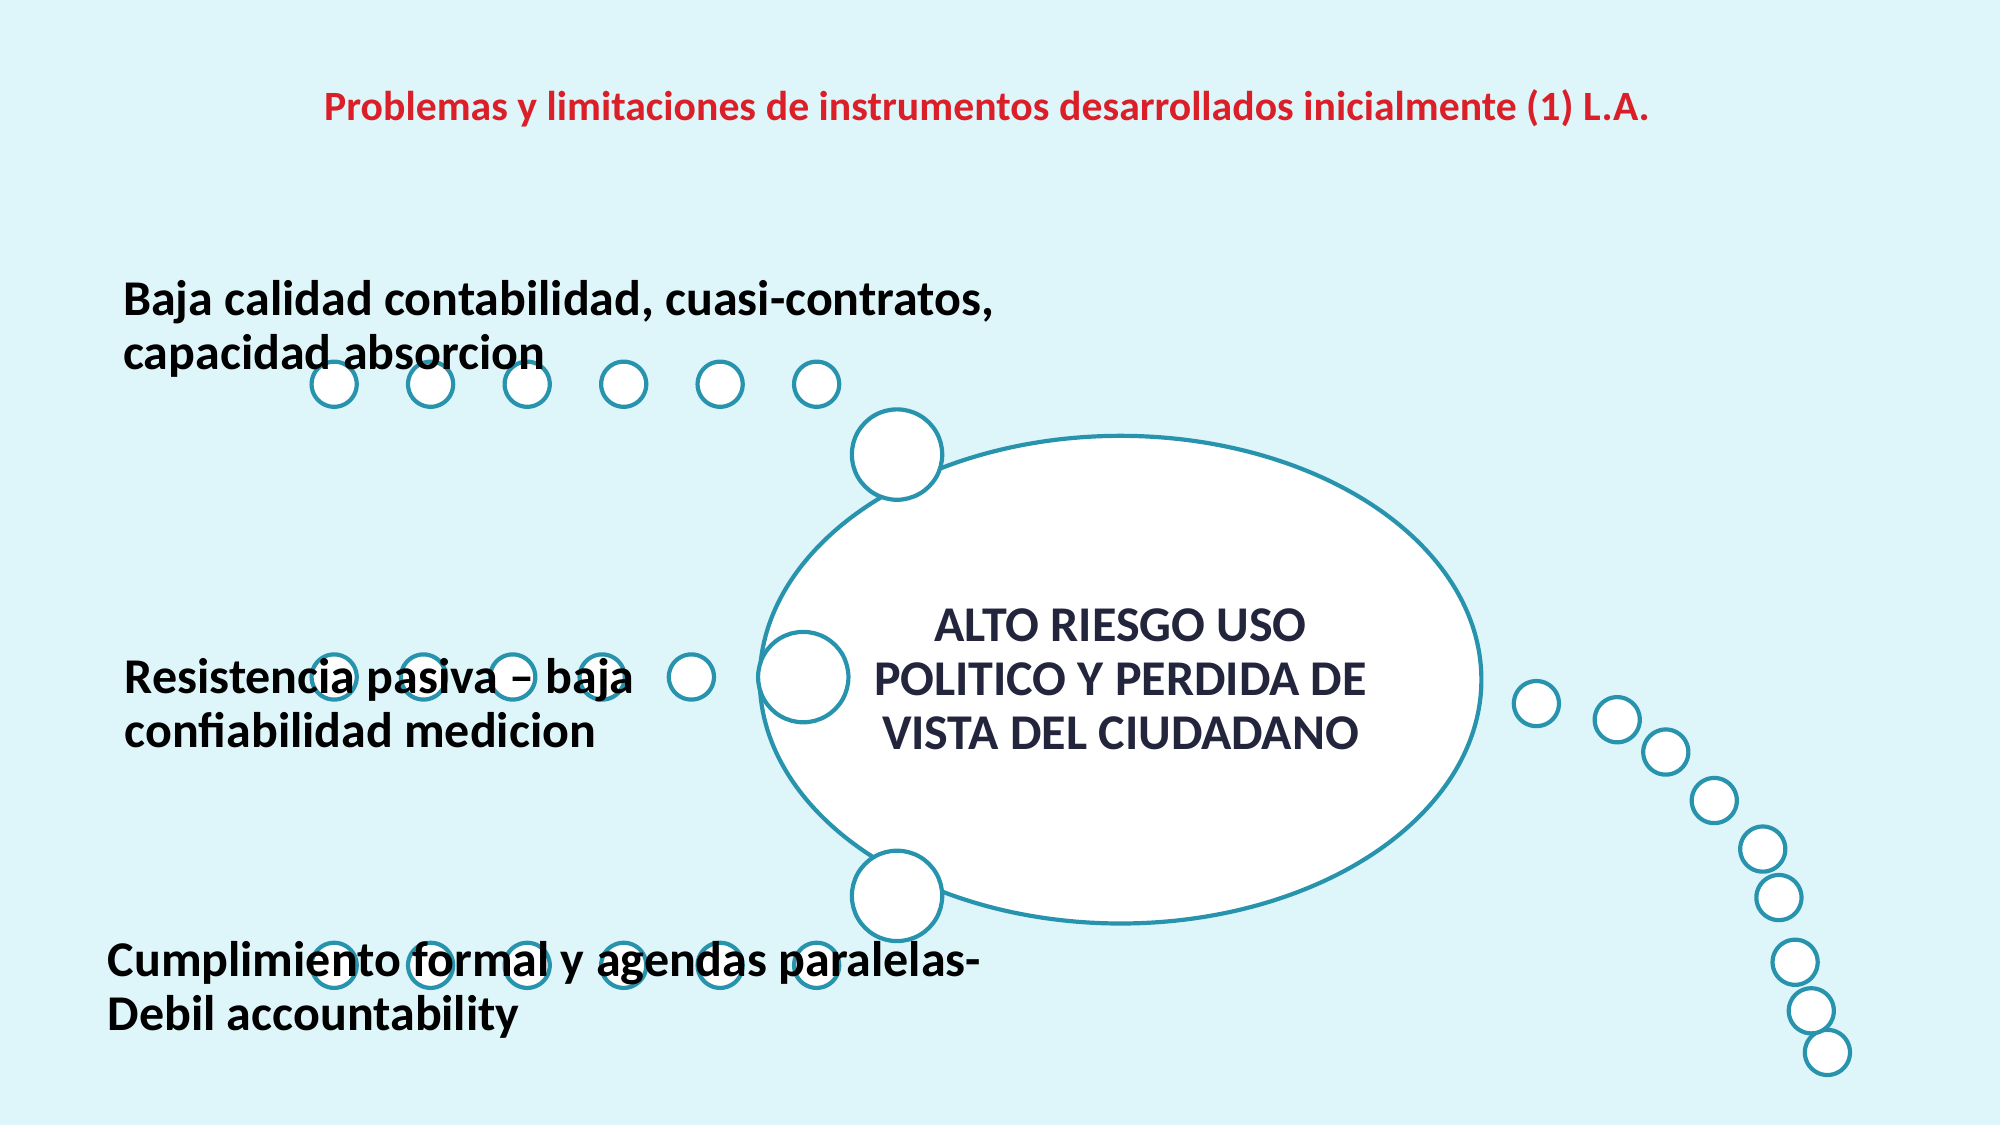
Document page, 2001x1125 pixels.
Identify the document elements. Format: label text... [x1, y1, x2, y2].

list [106, 173, 1886, 1076]
title Problemas y limitaciones de instrumentos desarrollados inicialmente (1) L.A. [300, 62, 1675, 172]
